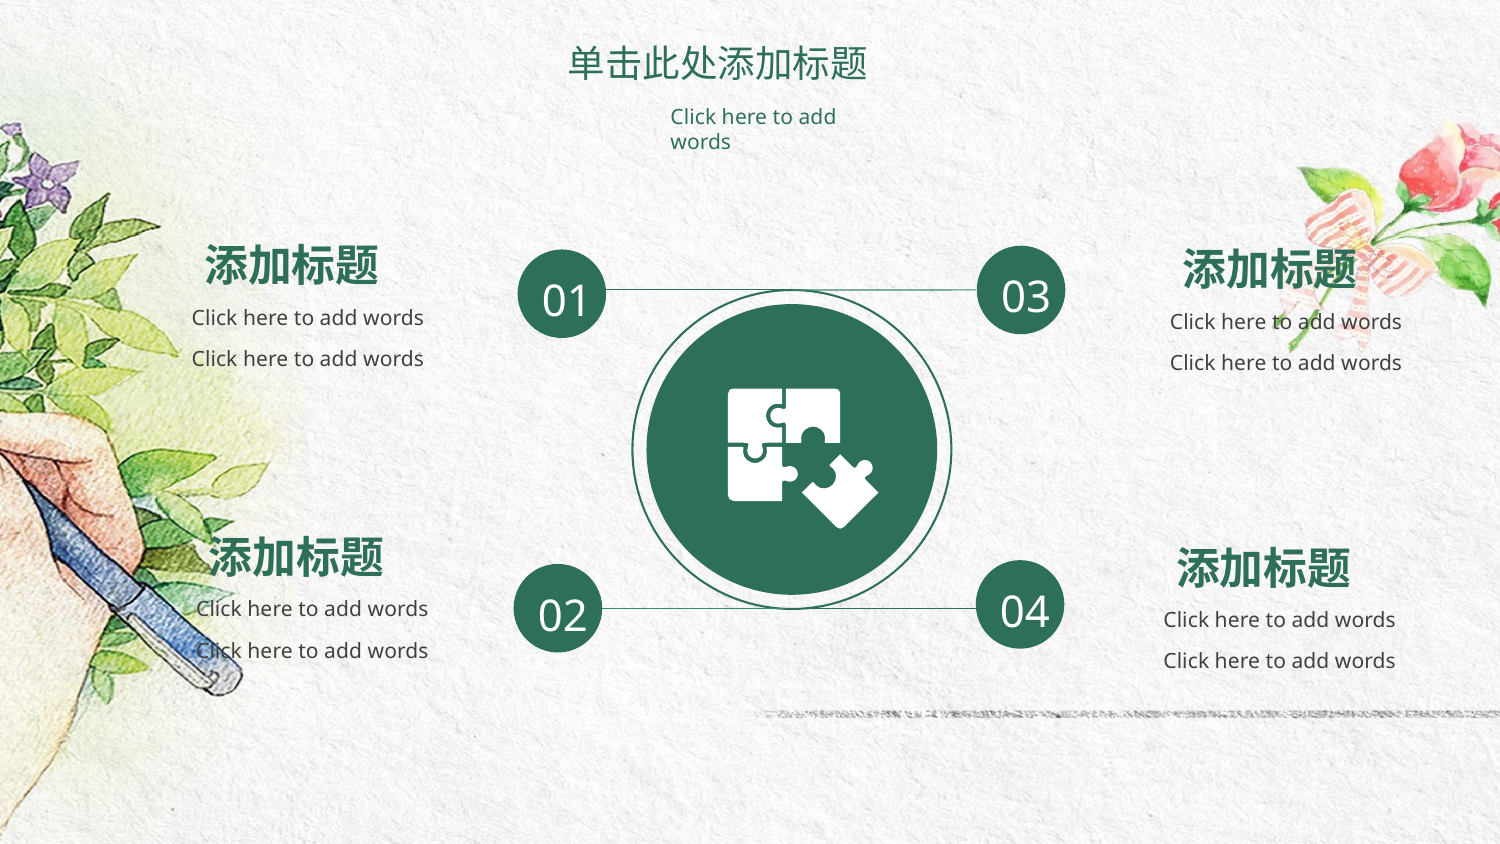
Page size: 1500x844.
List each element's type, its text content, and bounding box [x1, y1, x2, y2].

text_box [975, 560, 1067, 649]
text_box 添加标题 [194, 522, 527, 590]
text_box Click here to add words [1155, 342, 1464, 383]
text_box [631, 288, 953, 611]
text_box Click here to add words [1148, 640, 1458, 681]
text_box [513, 563, 605, 653]
text_box Click here to add words [176, 296, 486, 337]
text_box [517, 249, 609, 339]
text_box Click here to add words [181, 629, 491, 670]
text_box Click here to add words [181, 588, 491, 629]
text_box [727, 388, 879, 529]
text_box Click here to add words [176, 338, 486, 379]
text_box 添加标题 [189, 230, 522, 298]
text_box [976, 245, 1068, 335]
picture [0, 0, 1500, 844]
text_box Click here to add words [1148, 598, 1458, 640]
text_box Click here to add words [1155, 300, 1464, 341]
text_box 添加标题 [1161, 533, 1494, 601]
text_box 添加标题 [1167, 234, 1500, 302]
